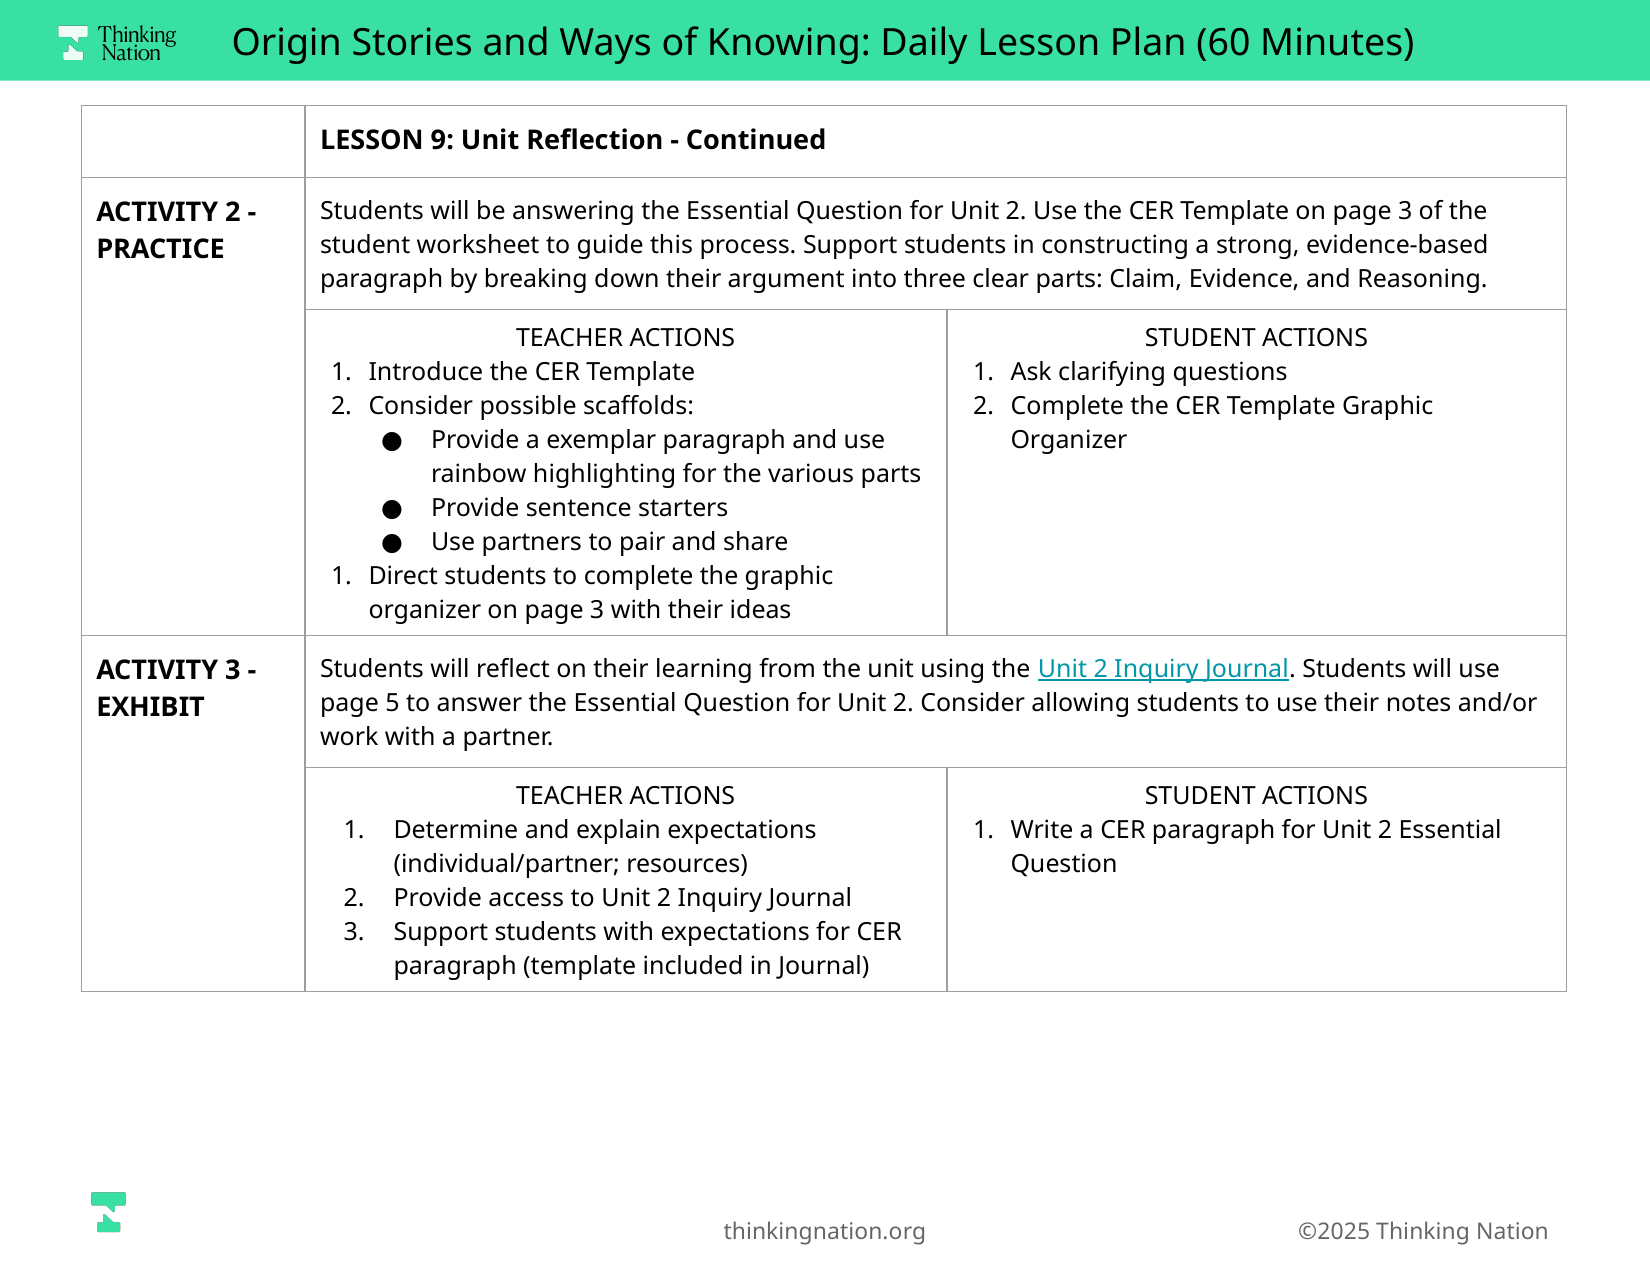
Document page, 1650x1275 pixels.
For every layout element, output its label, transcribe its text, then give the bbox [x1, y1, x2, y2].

text_box thinkingnation.org [629, 1200, 1021, 1240]
table_cell ACTIVITY 3 - EXHIBIT [82, 636, 304, 991]
table_cell TEACHER ACTIONS Introduce the CER Template Consider possible scaffolds: Provide a exemplar paragraph and use rainbow highlighting for the various parts Provide sentence starters Use partners to pair and share Direct students to complete the graphic organizer on page 3 with their ideas [306, 310, 946, 635]
table_cell STUDENT ACTIONS Write a CER paragraph for Unit 2 Essential Question [948, 768, 1566, 991]
table_header [82, 106, 304, 177]
table_cell Students will be answering the Essential Question for Unit 2. Use the CER Template on page 3 of the student worksheet to guide this process. Support students in constructing a strong, evidence-based paragraph by breaking down their argument into three clear parts: Claim, Evidence, and Reasoning. [306, 178, 1566, 309]
table_header LESSON 9: Unit Reflection - Continued [306, 106, 1566, 177]
table_cell TEACHER ACTIONS Determine and explain expectations (individual/partner; resources) Provide access to Unit 2 Inquiry Journal Support students with expectations for CER paragraph (template included in Journal) [306, 768, 946, 991]
text_box Origin Stories and Ways of Knowing: Daily Lesson Plan (60 Minutes) [0, 0, 1650, 81]
picture [80, 1184, 136, 1240]
table_cell Students will reflect on their learning from the unit using the Unit 2 Inquiry Journal. Students will use page 5 to answer the Essential Question for Unit 2. Consider allowing students to use their notes and/or work with a partner. [306, 636, 1566, 767]
table_cell STUDENT ACTIONS Ask clarifying questions Complete the CER Template Graphic Organizer [948, 310, 1566, 635]
table_cell ACTIVITY 2 - PRACTICE [82, 178, 304, 635]
picture [45, 14, 180, 71]
text_box ©2025 Thinking Nation [1174, 1200, 1566, 1240]
